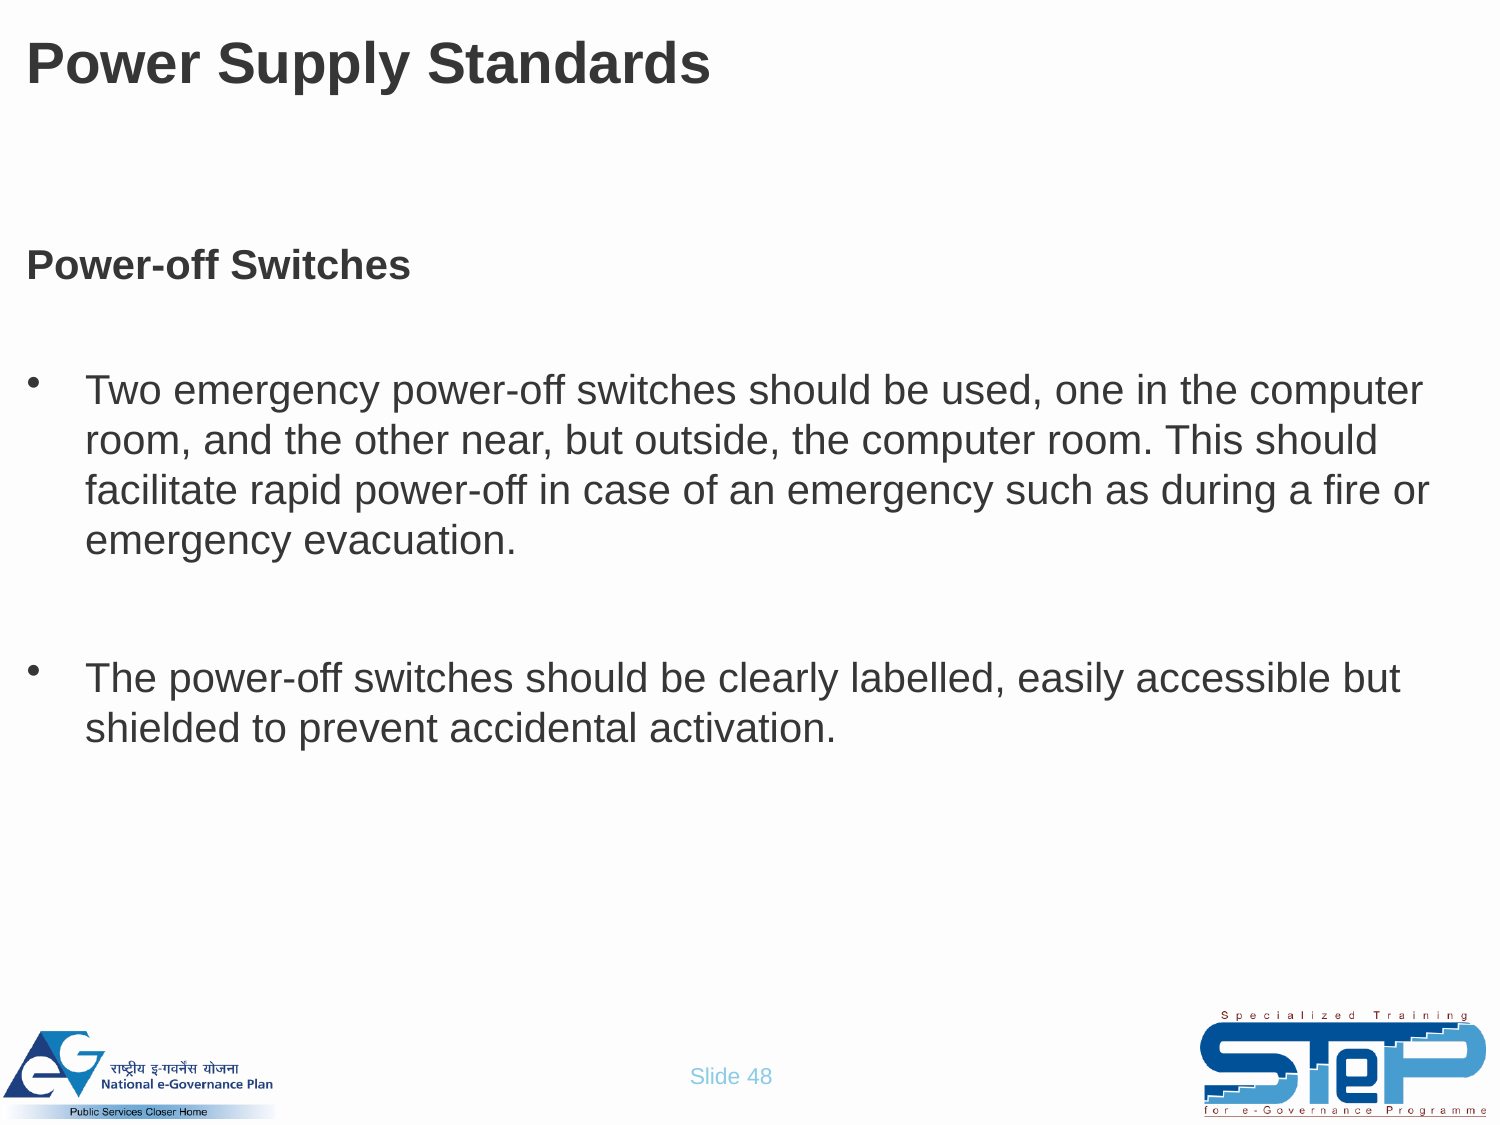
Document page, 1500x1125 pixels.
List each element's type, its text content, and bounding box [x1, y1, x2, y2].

list Power-off Switches Two emergency power-off switches should be used, one in the computer room, and the other near, but outside, the computer room. This should facilitate rapid power-off in case of an emergency such as during a fire or emergency evacuation. The power-off switches should be clearly labelled, easily accessible but shielded to prevent accidental activation. [26, 237, 1474, 949]
title Power Supply Standards [26, 24, 1472, 150]
picture [2, 1031, 275, 1119]
picture [1200, 1011, 1486, 1117]
